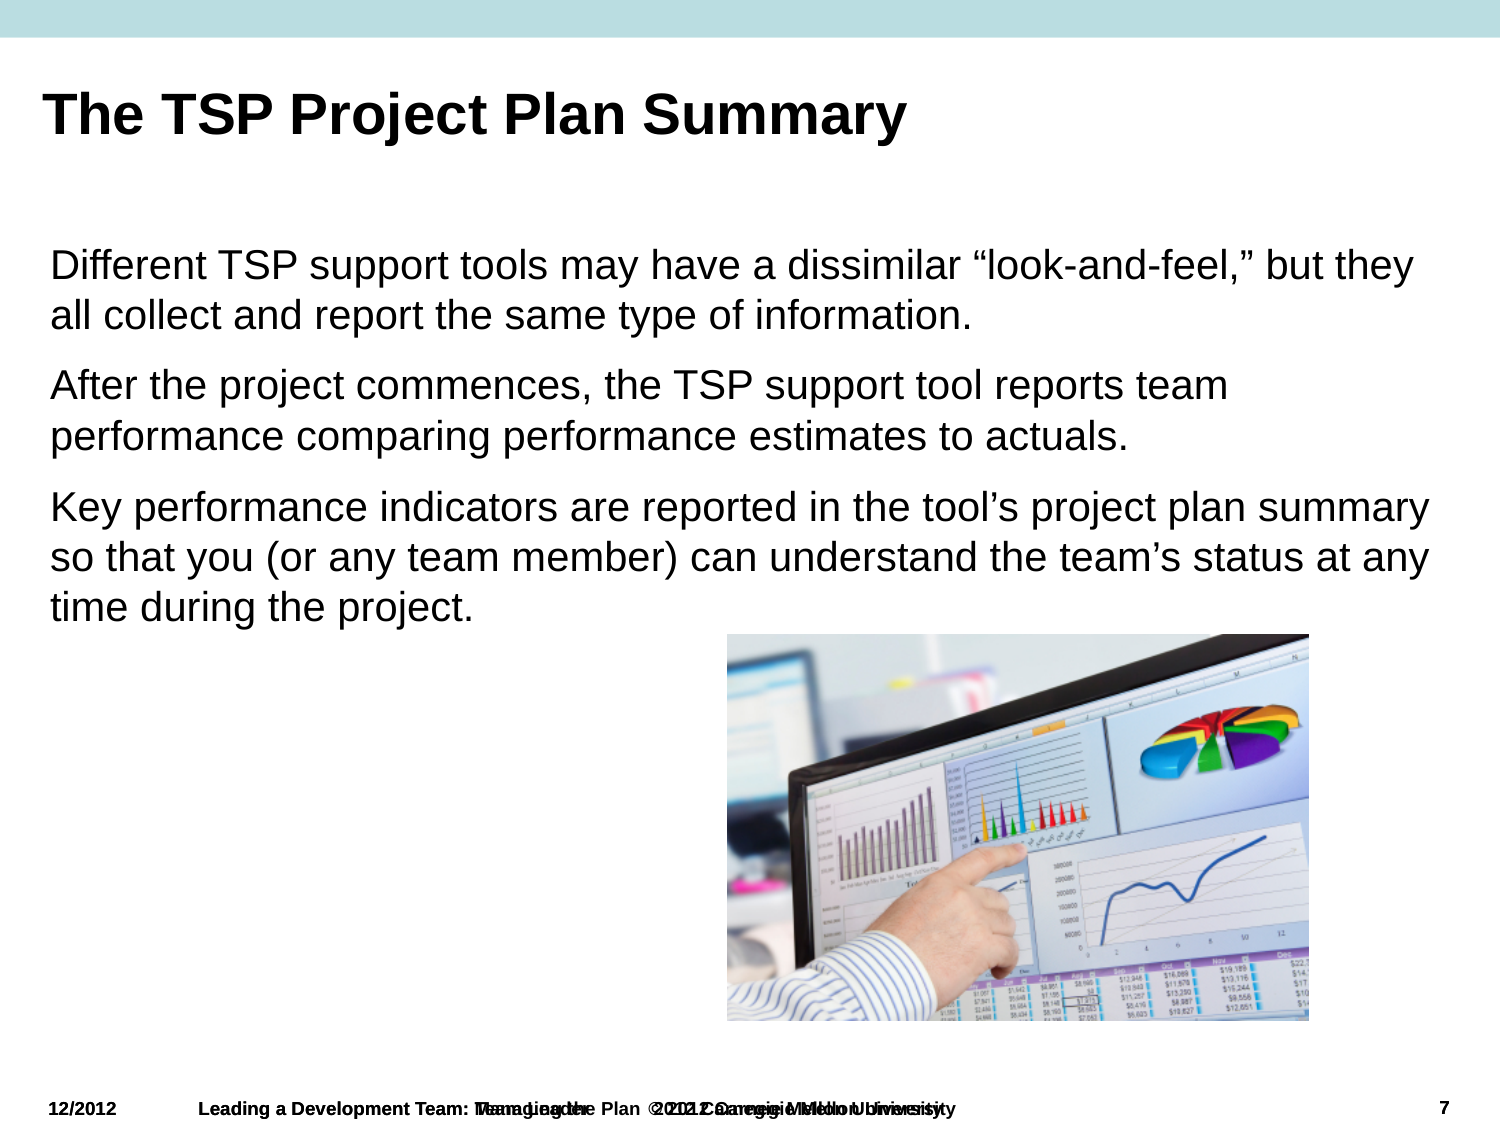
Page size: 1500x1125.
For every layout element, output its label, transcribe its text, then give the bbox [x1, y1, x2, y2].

title The TSP Project Plan Summary [42, 89, 1438, 147]
list Different TSP support tools may have a dissimilar “look-and-feel,” but they all collect and report the same type of information. After the project commences, the TSP support tool reports team performance comparing performance estimates to actuals. Key performance indicators are reported in the tool’s project plan summary so that you (or any team member) can understand the team’s status at any time during the project. [50, 237, 1437, 1000]
picture [727, 634, 1309, 1021]
